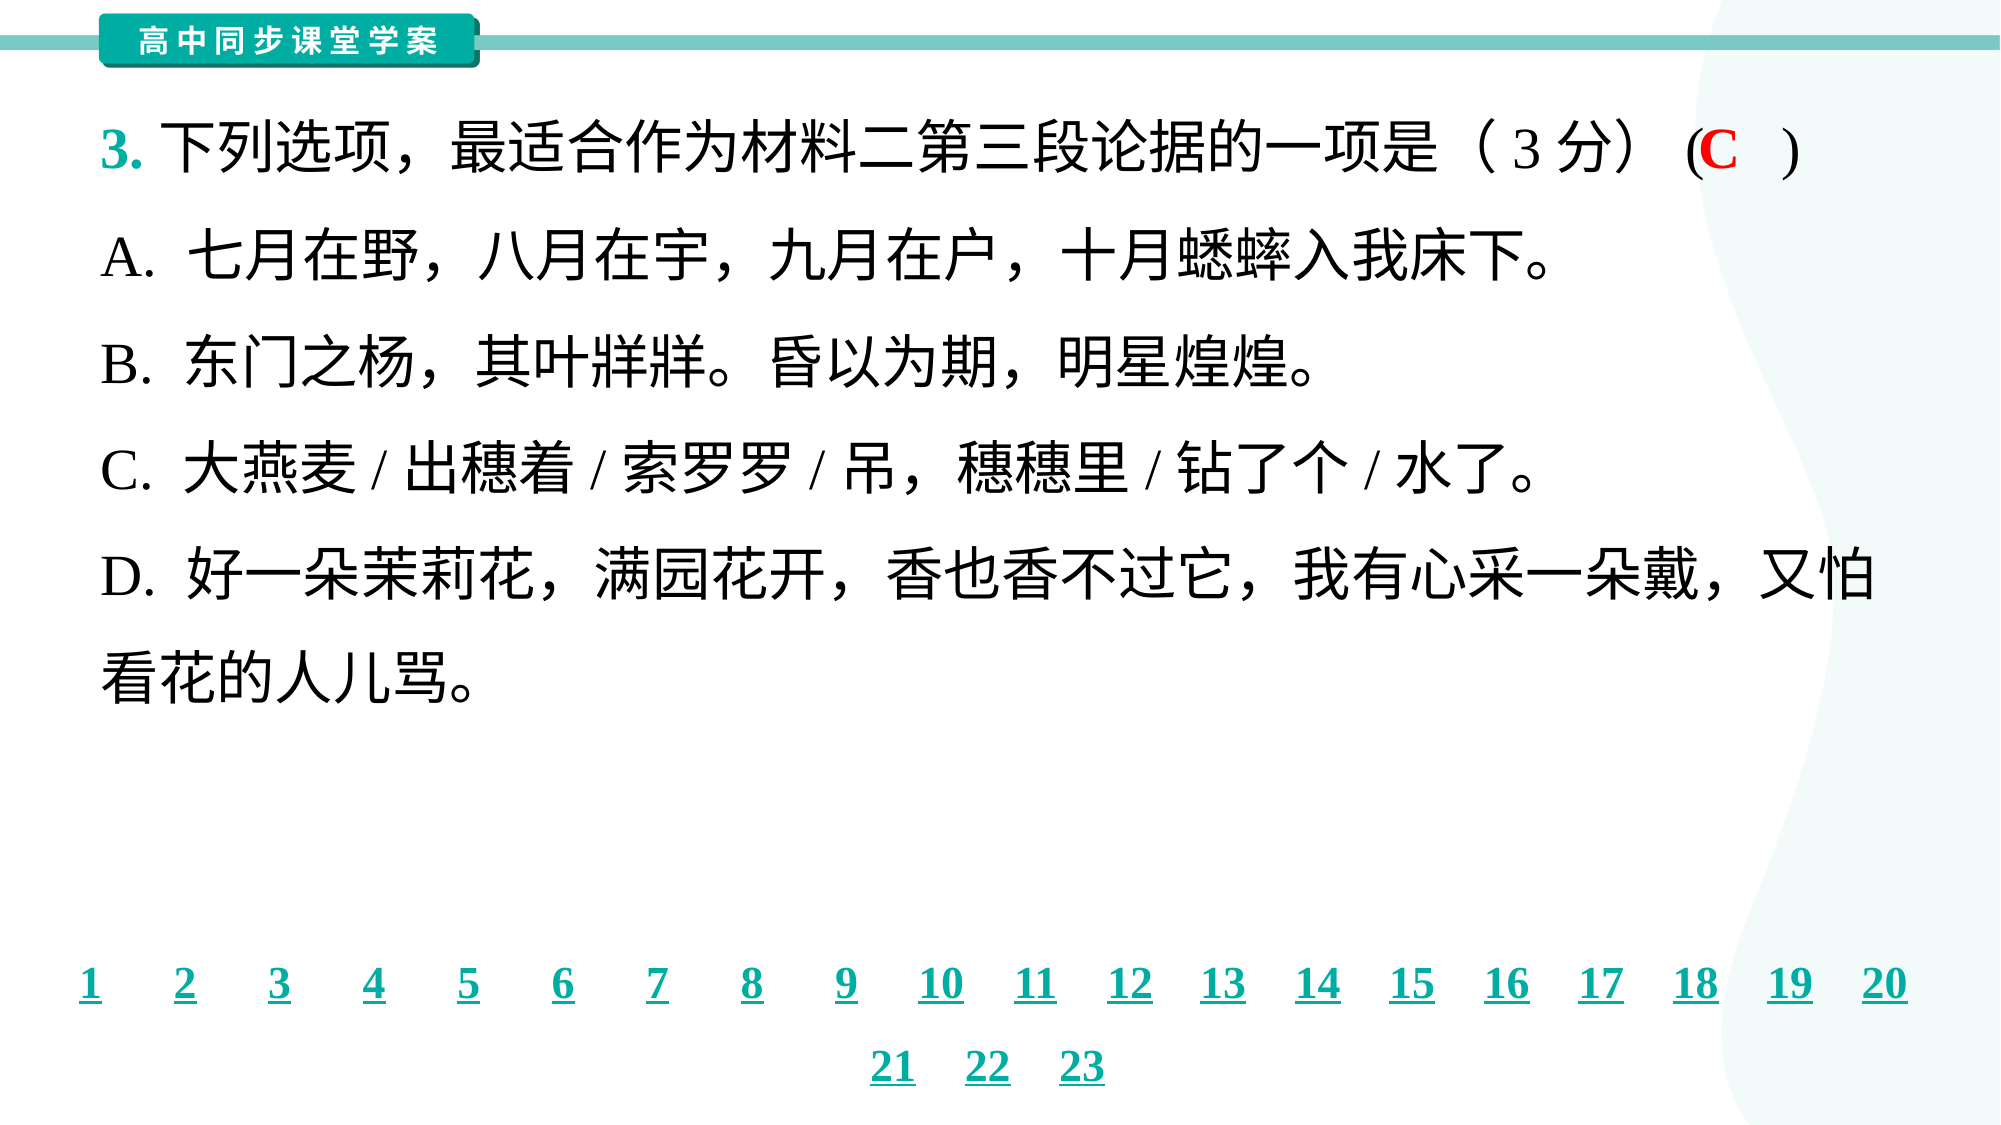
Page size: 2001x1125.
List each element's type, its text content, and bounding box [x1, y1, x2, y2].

text_box 3.下列选项，最适合作为材料二第三段论据的一项是（3分）( ) [100, 76, 1677, 169]
text_box 3.下列选项，最适合作为材料二第三段论据的一项是（3分）( ) [1762, 76, 1899, 169]
picture [0, 0, 2000, 1125]
text_box A. 七月在野，八月在宇，九月在户，十月蟋蟀入我床下。 B. 东门之杨，其叶牂牂。昏以为期，明星煌煌。 C. 大燕麦/出穗着/索罗罗/吊，穗穗里/钻了个/水了。 D. 好一朵茉莉花，满园花开，香也香不过它，我有心采一朵戴，又怕 看花的人儿骂。 [100, 182, 1899, 701]
text_box C [1677, 75, 1762, 169]
